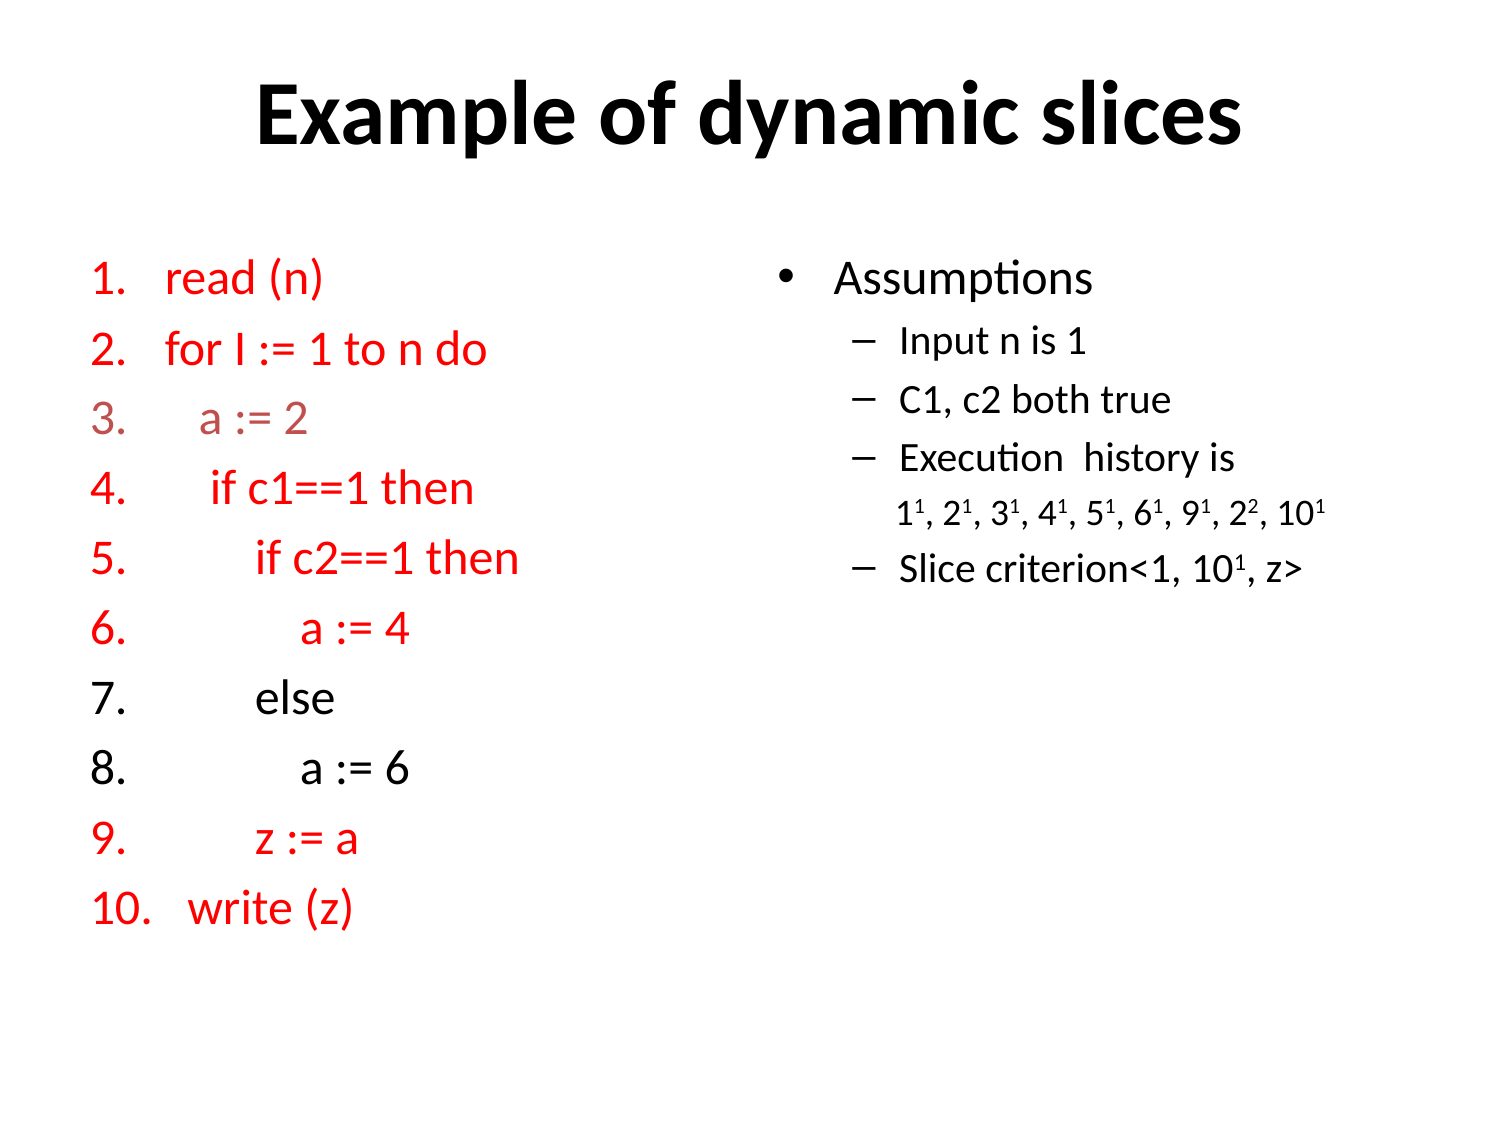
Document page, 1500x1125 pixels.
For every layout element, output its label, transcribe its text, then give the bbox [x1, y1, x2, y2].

text_box Example of dynamic slices [74, 45, 1425, 233]
text_box Assumptions Input n is 1 C1, c2 both true Execution history is 11, 21, 31, 41, 51, 61, 91, 22, 101 Slice criterion<1, 101, z> [762, 237, 1425, 963]
text_box read (n) for I := 1 to n do a := 2 if c1==1 then if c2==1 then a := 4 else a := 6 z := a write (z) [74, 237, 738, 963]
